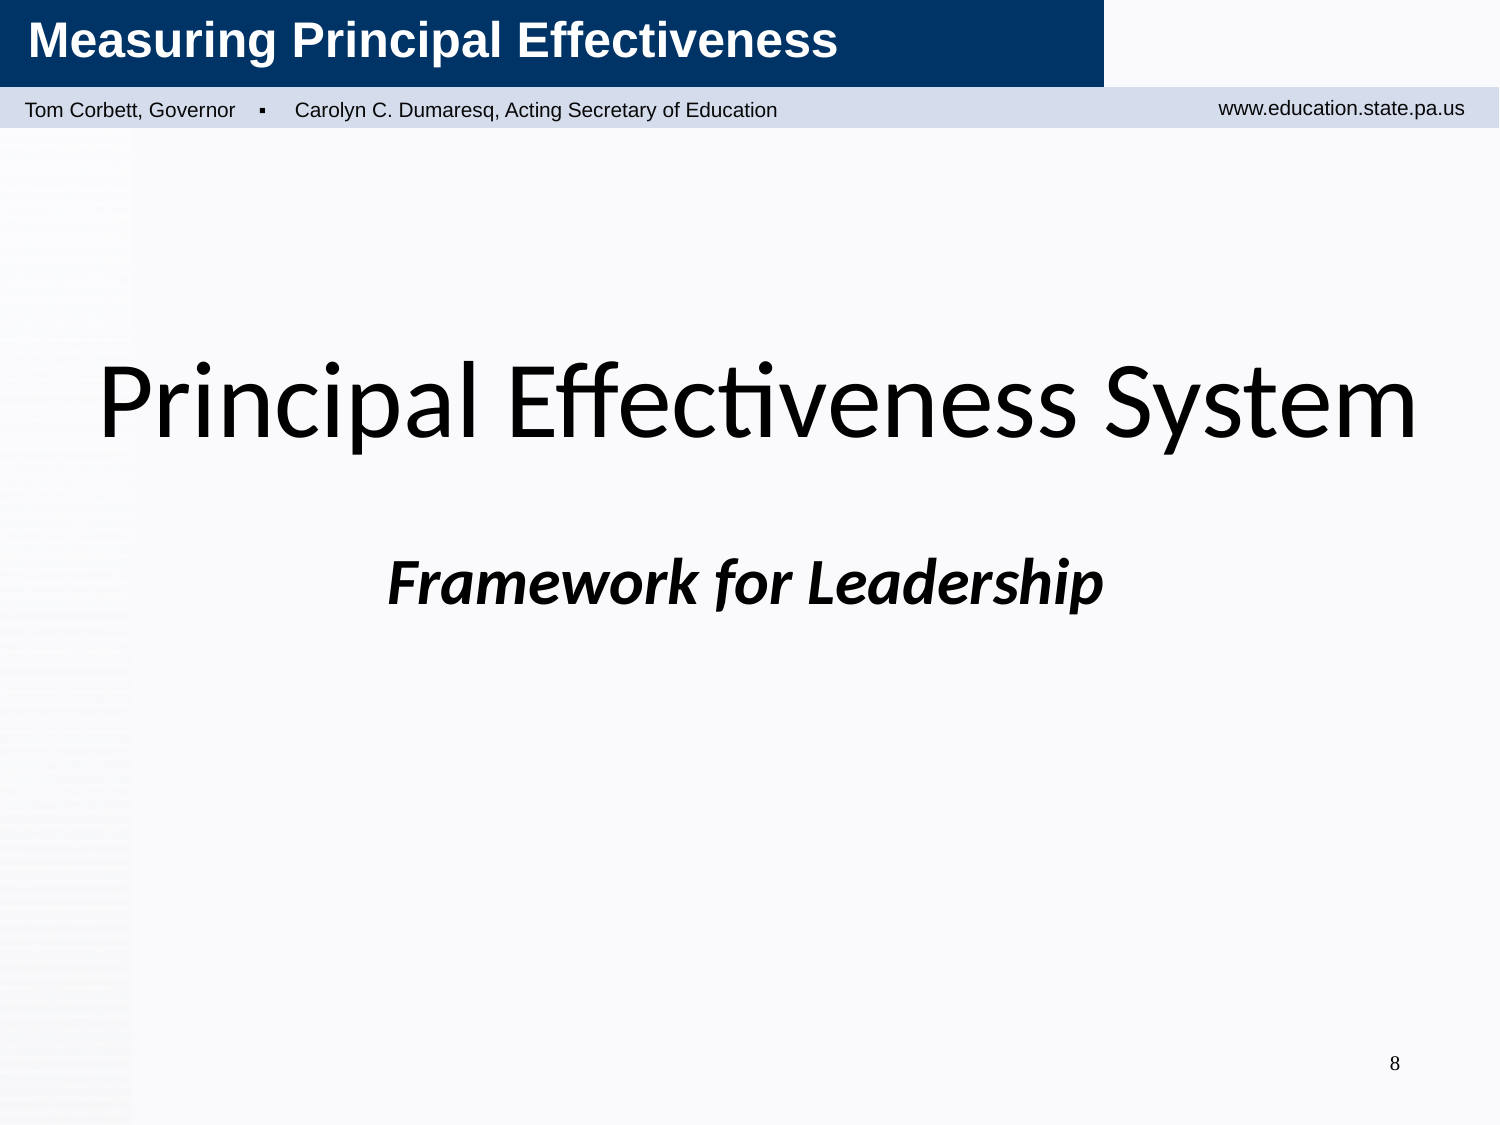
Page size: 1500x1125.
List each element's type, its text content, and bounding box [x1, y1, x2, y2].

title Principal Effectiveness System Framework for Leadership [32, 277, 1462, 669]
picture [0, 0, 1500, 1125]
text_box 8 [1374, 1042, 1425, 1103]
